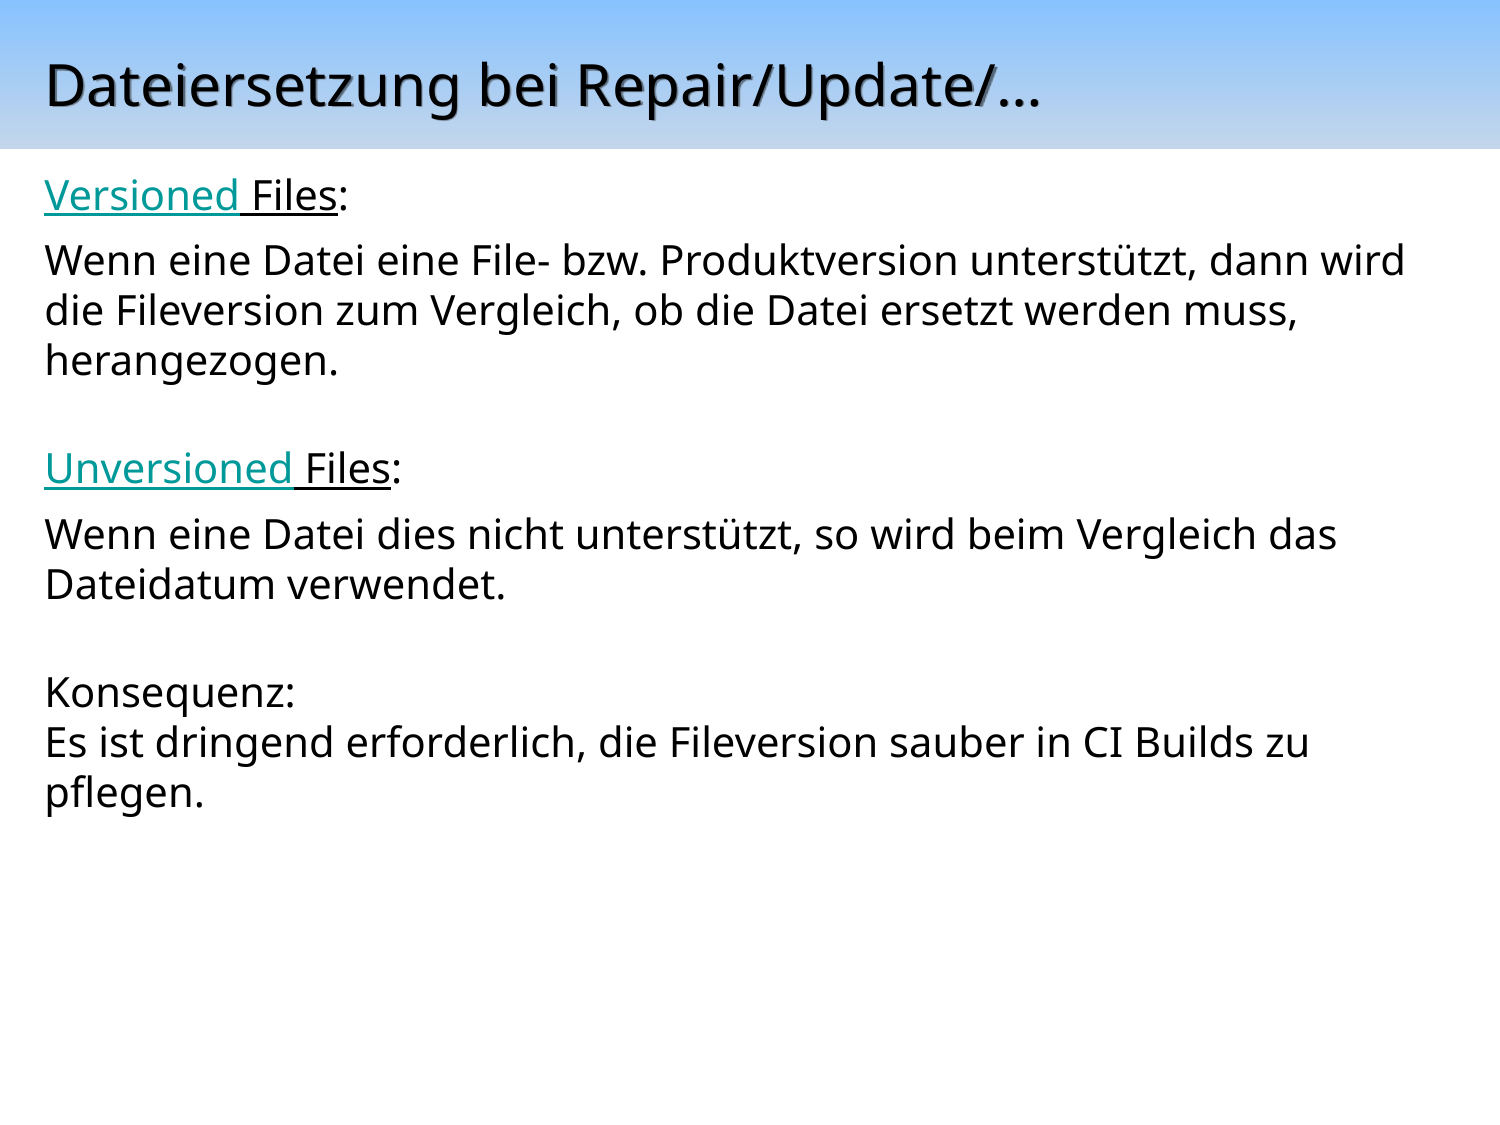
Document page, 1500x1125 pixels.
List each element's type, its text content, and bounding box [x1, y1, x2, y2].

title Dateiersetzung bei Repair/Update/… [29, 29, 1471, 138]
list Versioned Files: Wenn eine Datei eine File- bzw. Produktversion unterstützt, dann wird die Fileversion zum Vergleich, ob die Datei ersetzt werden muss, herangezogen. Unversioned Files: Wenn eine Datei dies nicht unterstützt, so wird beim Vergleich das Dateidatum verwendet. Konsequenz: Es ist dringend erforderlich, die Fileversion sauber in CI Builds zu pflegen. Siehe auch: MSDN File Versioning Rules [29, 160, 1471, 1125]
